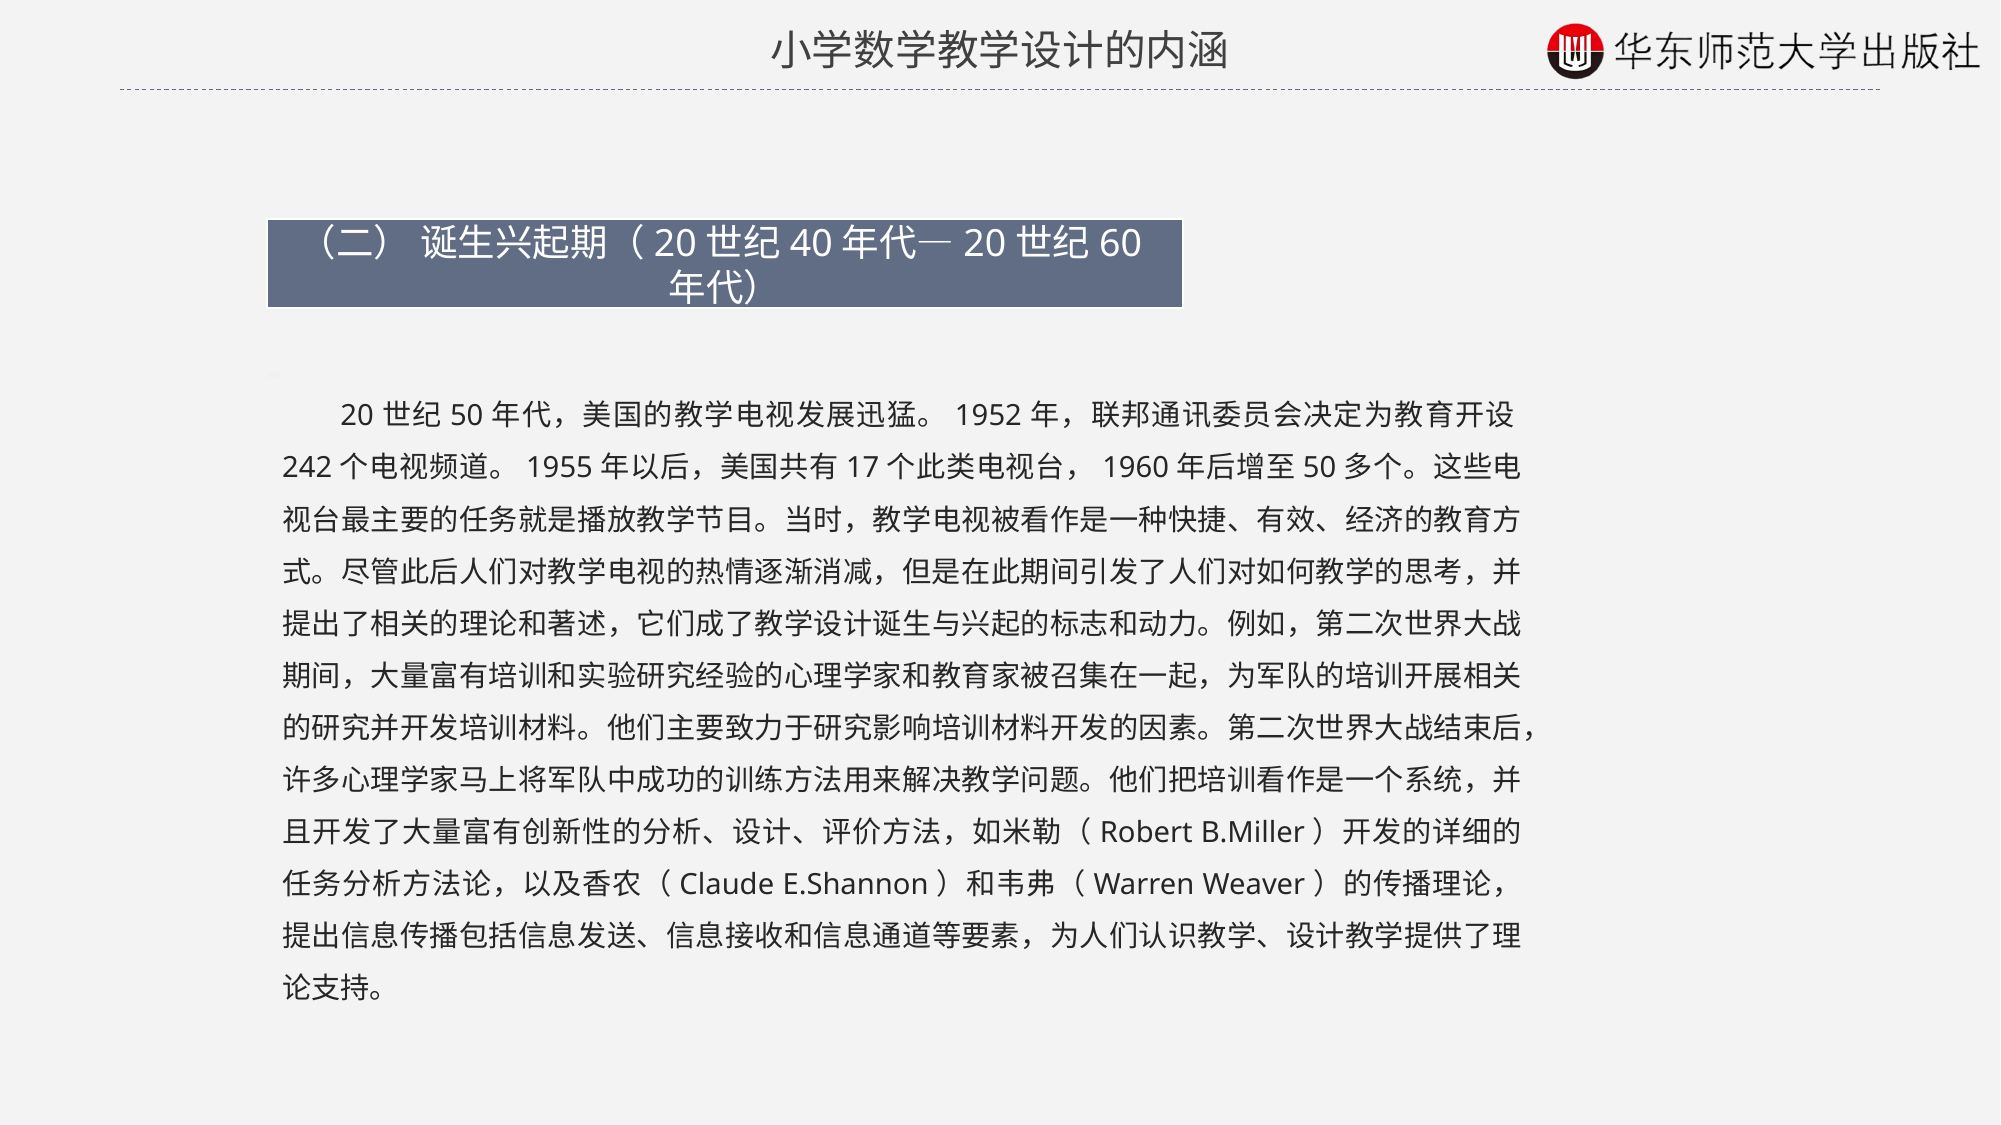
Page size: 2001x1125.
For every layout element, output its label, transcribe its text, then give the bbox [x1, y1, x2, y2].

text_box 20世纪50年代，美国的教学电视发展迅猛。1952年，联邦通讯委员会决定为教育开设242个电视频道。1955年以后，美国共有17个此类电视台，1960年后增至50多个。这些电视台最主要的任务就是播放教学节目。当时，教学电视被看作是一种快捷、有效、经济的教育方式。尽管此后人们对教学电视的热情逐渐消减，但是在此期间引发了人们对如何教学的思考，并提出了相关的理论和著述，它们成了教学设计诞生与兴起的标志和动力。例如，第二次世界大战期间，大量富有培训和实验研究经验的心理学家和教育家被召集在一起，为军队的培训开展相关的研究并开发培训材料。他们主要致力于研究影响培训材料开发的因素。第二次世界大战结束后，许多心理学家马上将军队中成功的训练方法用来解决教学问题。他们把培训看作是一个系统，并且开发了大量富有创新性的分析、设计、评价方法，如米勒（Robert B.Miller）开发的详细的任务分析方法论，以及香农（Claude E.Shannon）和韦弗（Warren Weaver）的传播理论，提出信息传播包括信息发送、信息接收和信息通道等要素，为人们认识教学、设计教学提供了理论支持。 [267, 372, 1537, 1012]
text_box （二） 诞生兴起期（20世纪40年代—20世纪60年代） [266, 218, 1184, 309]
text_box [1536, 13, 1989, 83]
text_box 小学数学教学设计的内涵 [680, 23, 1320, 74]
